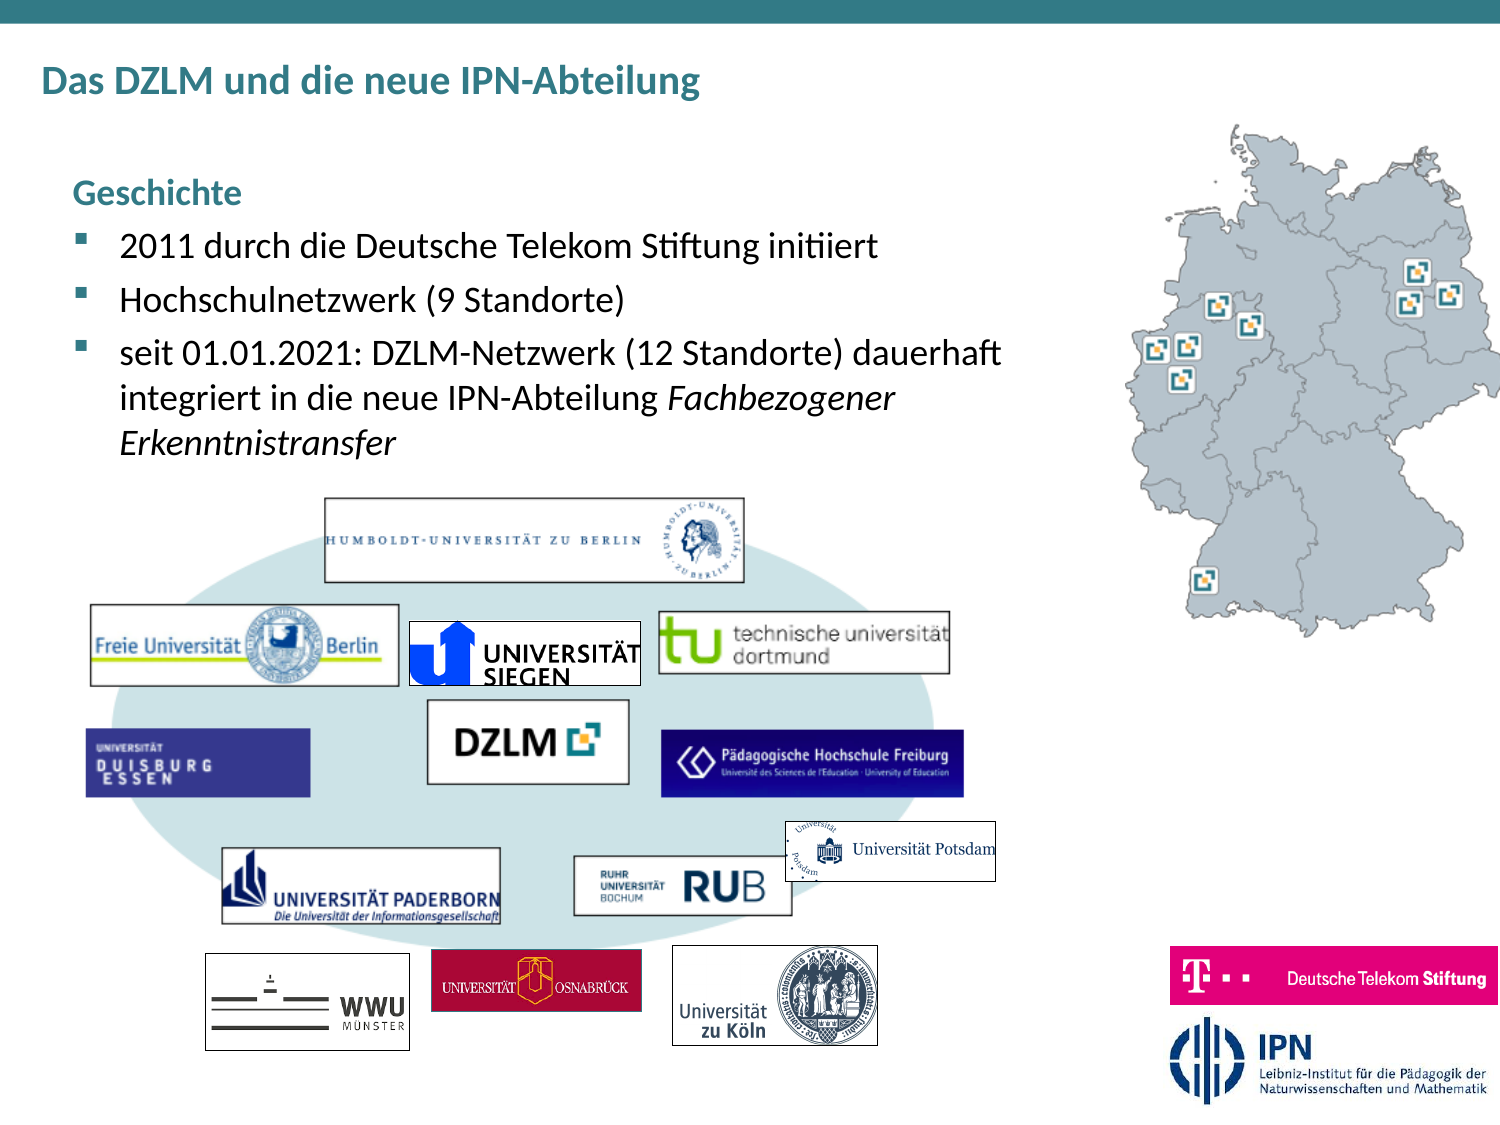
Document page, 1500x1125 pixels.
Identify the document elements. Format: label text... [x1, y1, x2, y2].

picture [1163, 1011, 1494, 1108]
picture [60, 477, 996, 1051]
text_box Geschichte 2011 durch die Deutsche Telekom Stiftung initiiert Hochschulnetzwerk (9 Standorte) seit 01.01.2021: DZLM-Netzwerk (12 Standorte) dauerhaft integriert in die neue IPN-Abteilung Fachbezogener Erkenntnistransfer [57, 160, 1057, 471]
title Das DZLM und die neue IPN-Abteilung [41, 53, 1459, 119]
picture [1124, 122, 1500, 643]
picture [1169, 946, 1499, 1005]
